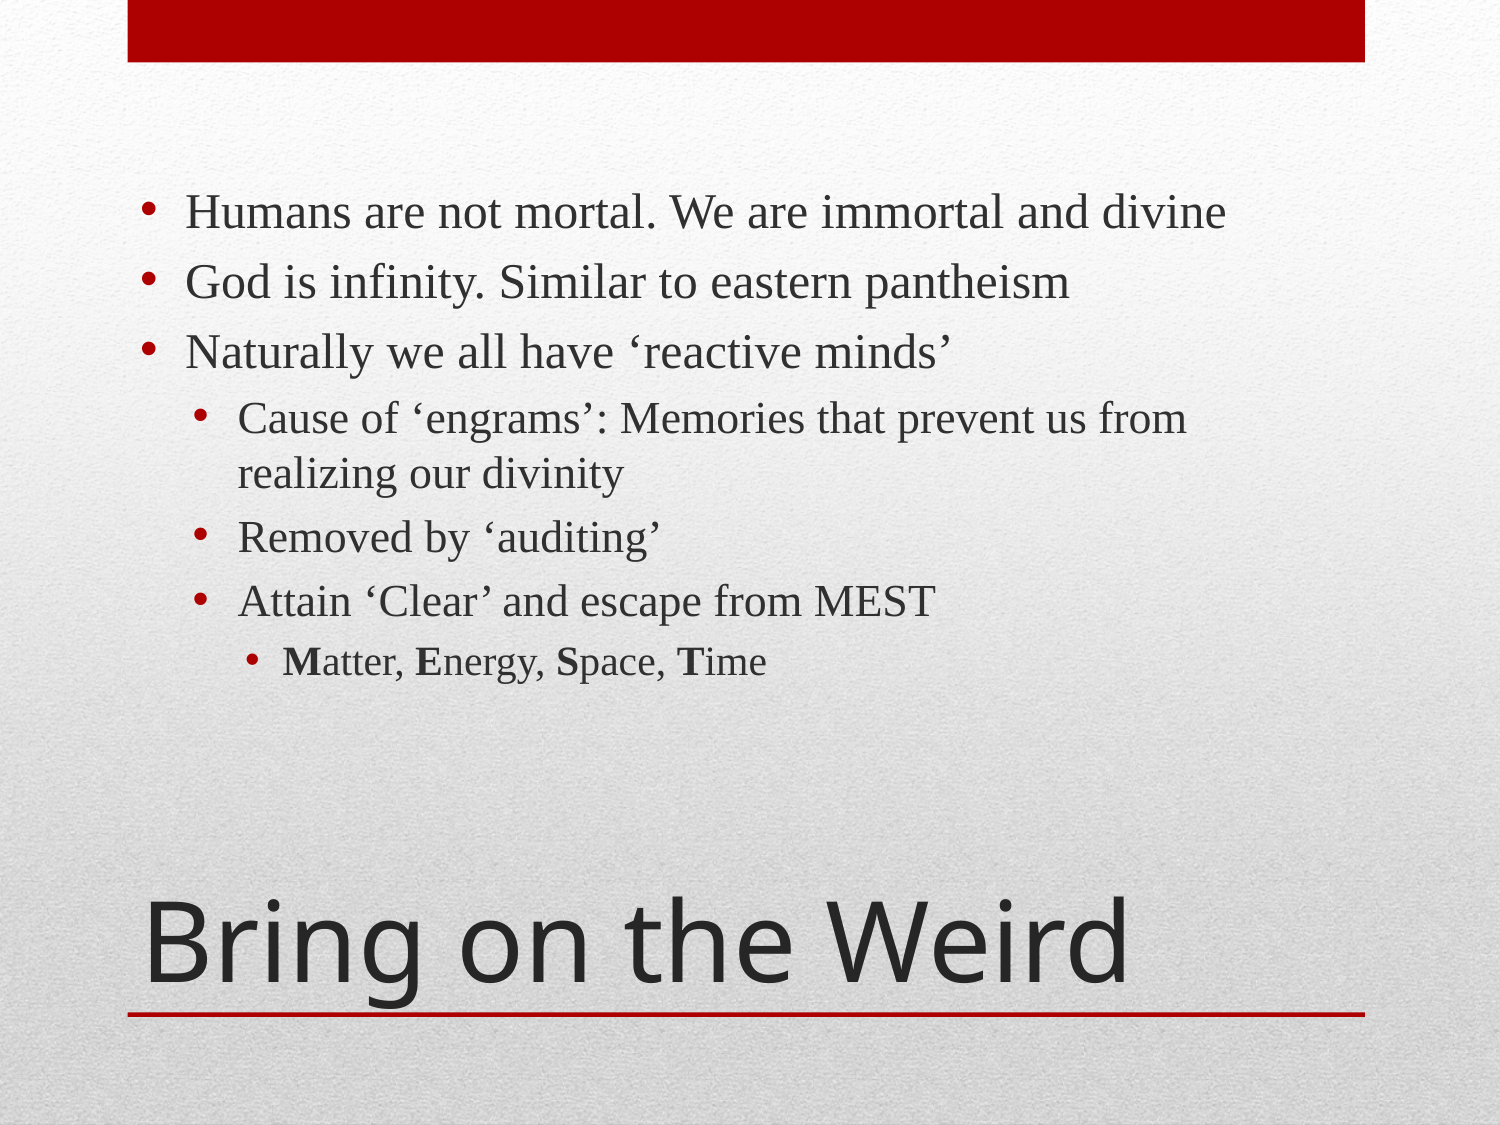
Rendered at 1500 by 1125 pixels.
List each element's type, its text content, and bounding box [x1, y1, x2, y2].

list Humans are not mortal. We are immortal and divine God is infinity. Similar to eastern pantheism Naturally we all have ‘reactive minds’ Cause of ‘engrams’: Memories that prevent us from realizing our divinity Removed by ‘auditing’ Attain ‘Clear’ and escape from MEST Matter, Energy, Space, Time [125, 112, 1363, 750]
title Bring on the Weird [125, 750, 1238, 1013]
